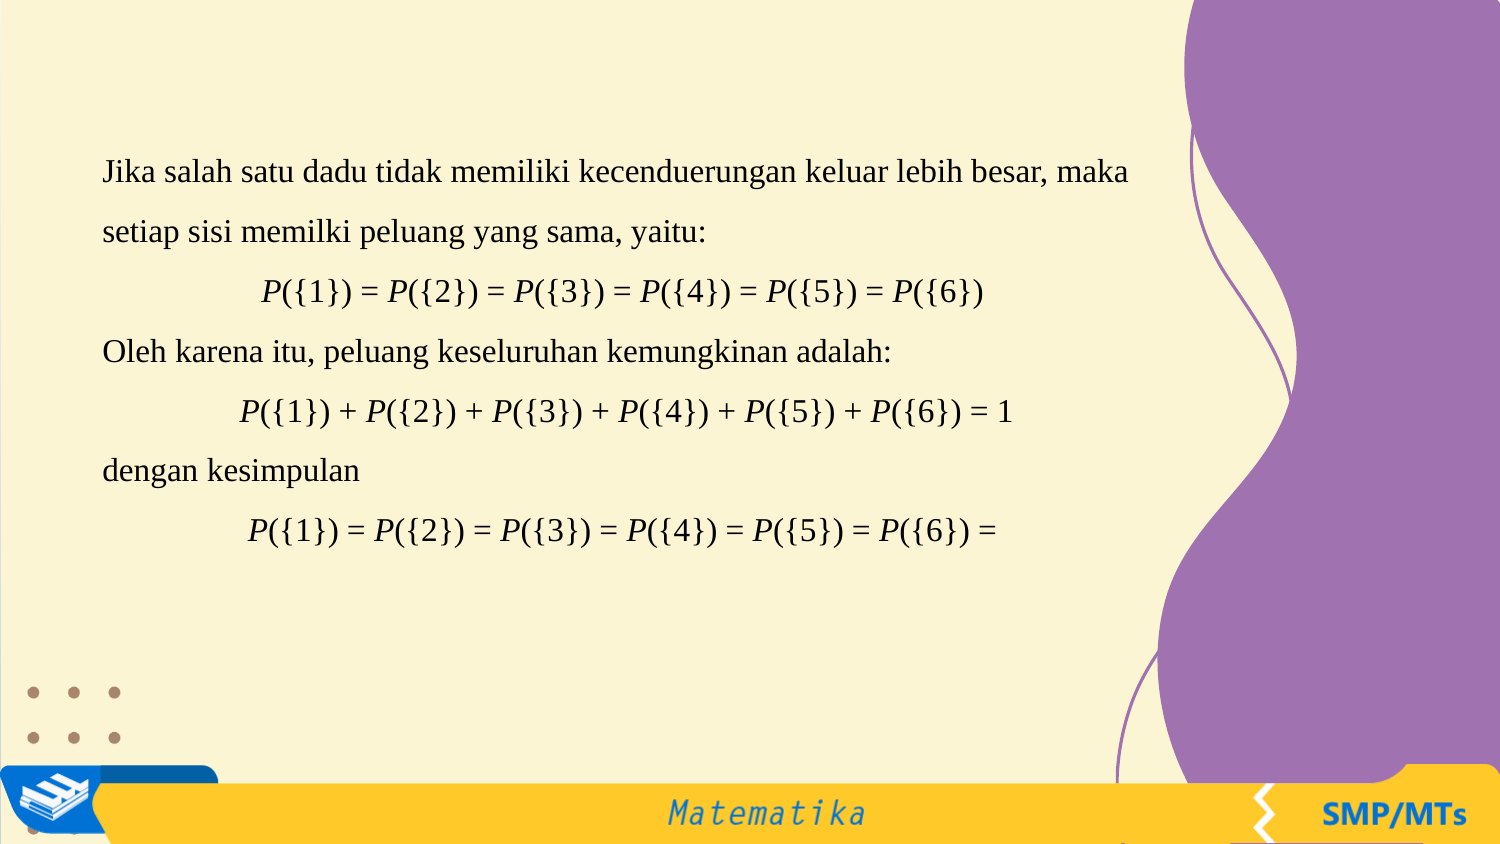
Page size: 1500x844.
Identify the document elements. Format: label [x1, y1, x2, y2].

text_box [0, 0, 1500, 844]
